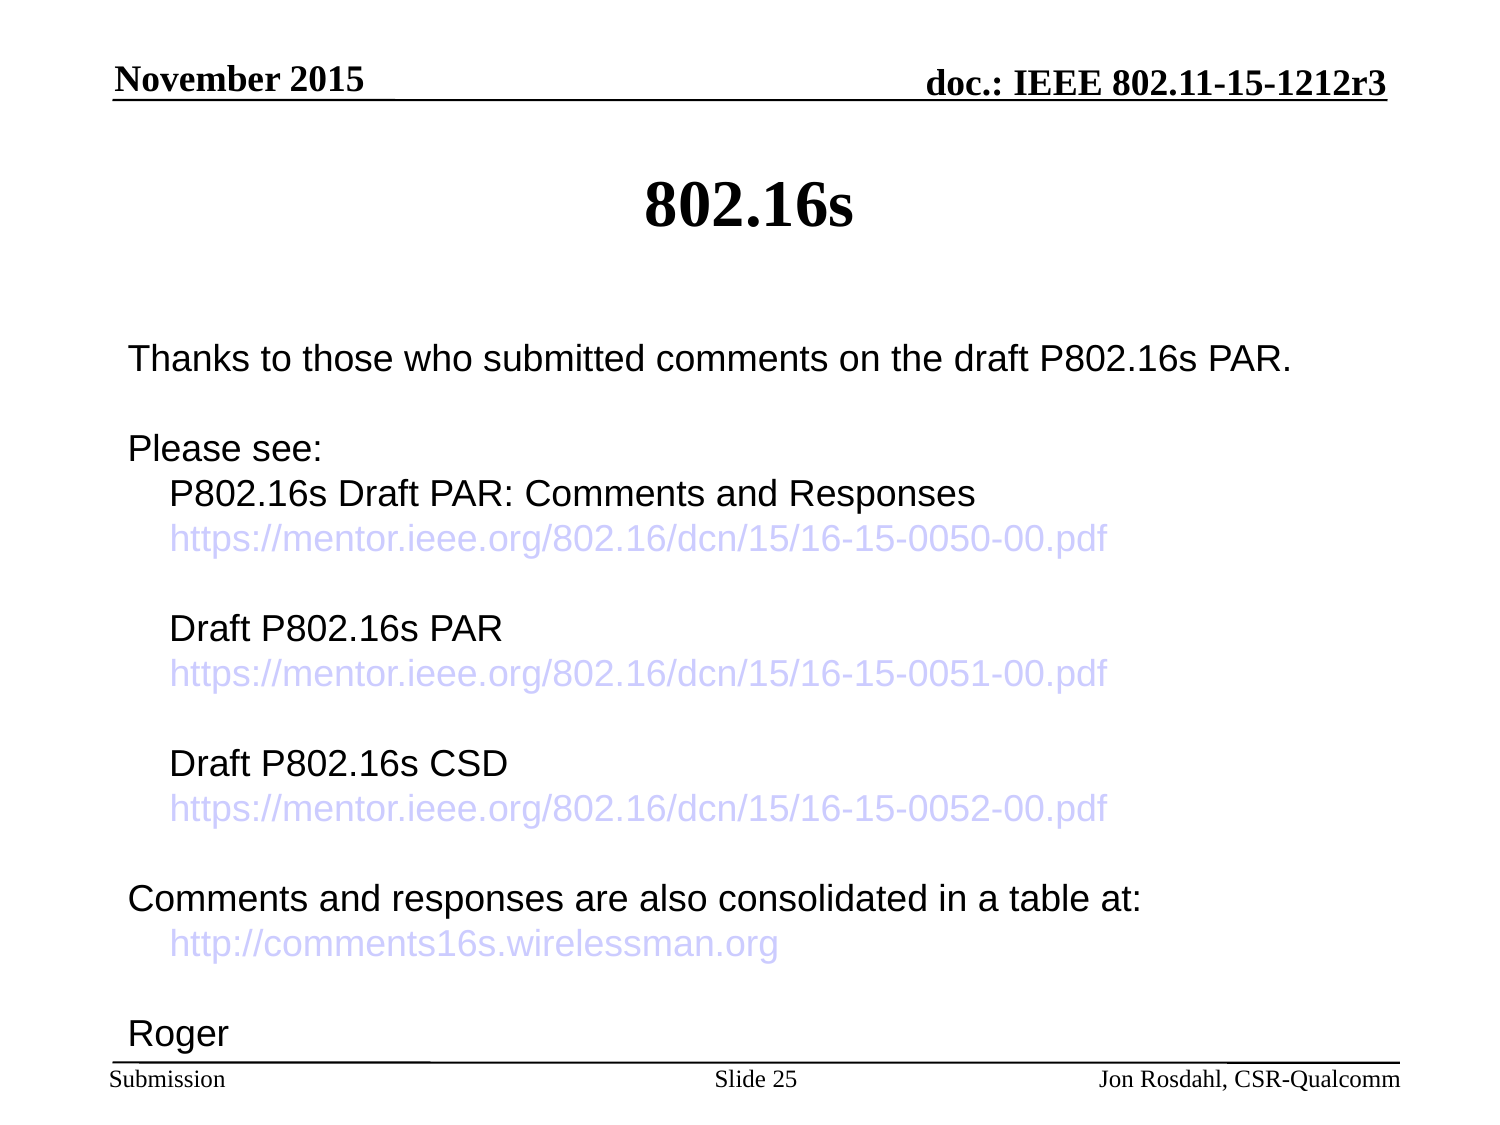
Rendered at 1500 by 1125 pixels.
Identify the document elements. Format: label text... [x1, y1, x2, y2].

title 802.16s [112, 112, 1388, 288]
slide_number Slide 25 [712, 1062, 800, 1123]
list Thanks to those who submitted comments on the draft P802.16s PAR. Please see: P802.16s Draft PAR: Comments and Responses https://mentor.ieee.org/802.16/dcn/15/16-15-0050-00.pdf Draft P802.16s PAR https://mentor.ieee.org/802.16/dcn/15/16-15-0051-00.pdf Draft P802.16s CSD https://mentor.ieee.org/802.16/dcn/15/16-15-0052-00.pdf Comments and responses are also consolidated in a table at: http://comments16s.wirelessman.org Roger [112, 325, 1402, 1062]
footer Jon Rosdahl, CSR-Qualcomm [878, 1062, 1402, 1093]
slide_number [114, 54, 423, 100]
